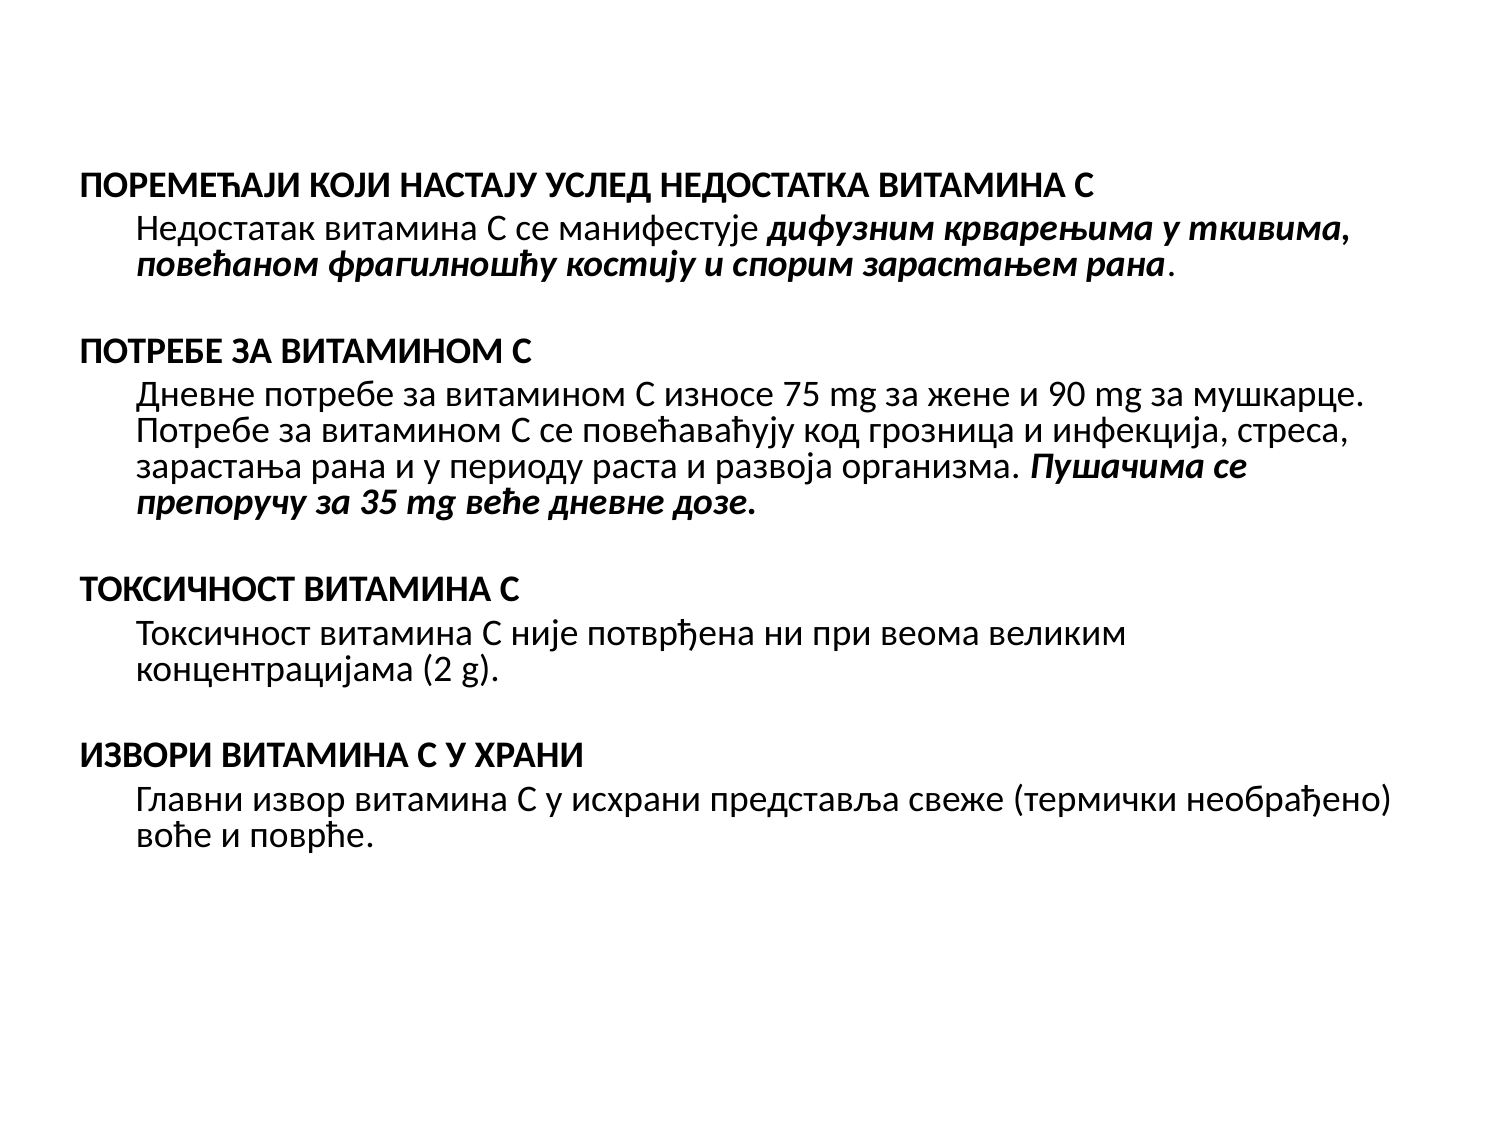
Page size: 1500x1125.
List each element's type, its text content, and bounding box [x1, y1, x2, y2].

text_box ПОРЕМЕЋАЈИ КОЈИ НАСТАЈУ УСЛЕД НЕДОСТАТКА ВИТАМИНА С Недостатак витамина С се манифестује дифузним крварењима у ткивима, повећаном фрагилношћу костију и спорим зарастањем рана. ПОТРЕБЕ ЗА ВИТАМИНОМ С Дневне потребе за витамином С износе 75 mg за жене и 90 mg за мушкарце. Потребе за витамином С се повећаваћују код грозница и инфекција, стреса, зарастања рана и у периоду раста и развоја организма. Пушачима се препоручу за 35 mg веће дневне дозе. ТОКСИЧНОСТ ВИТАМИНА С Токсичност витамина С није потврђена ни при веома великим концентрацијама (2 g). ИЗВОРИ ВИТАМИНА С У ХРАНИ Главни извор витамина С у исхрани представља свеже (термички необрађено) воће и поврће. [64, 160, 1428, 899]
